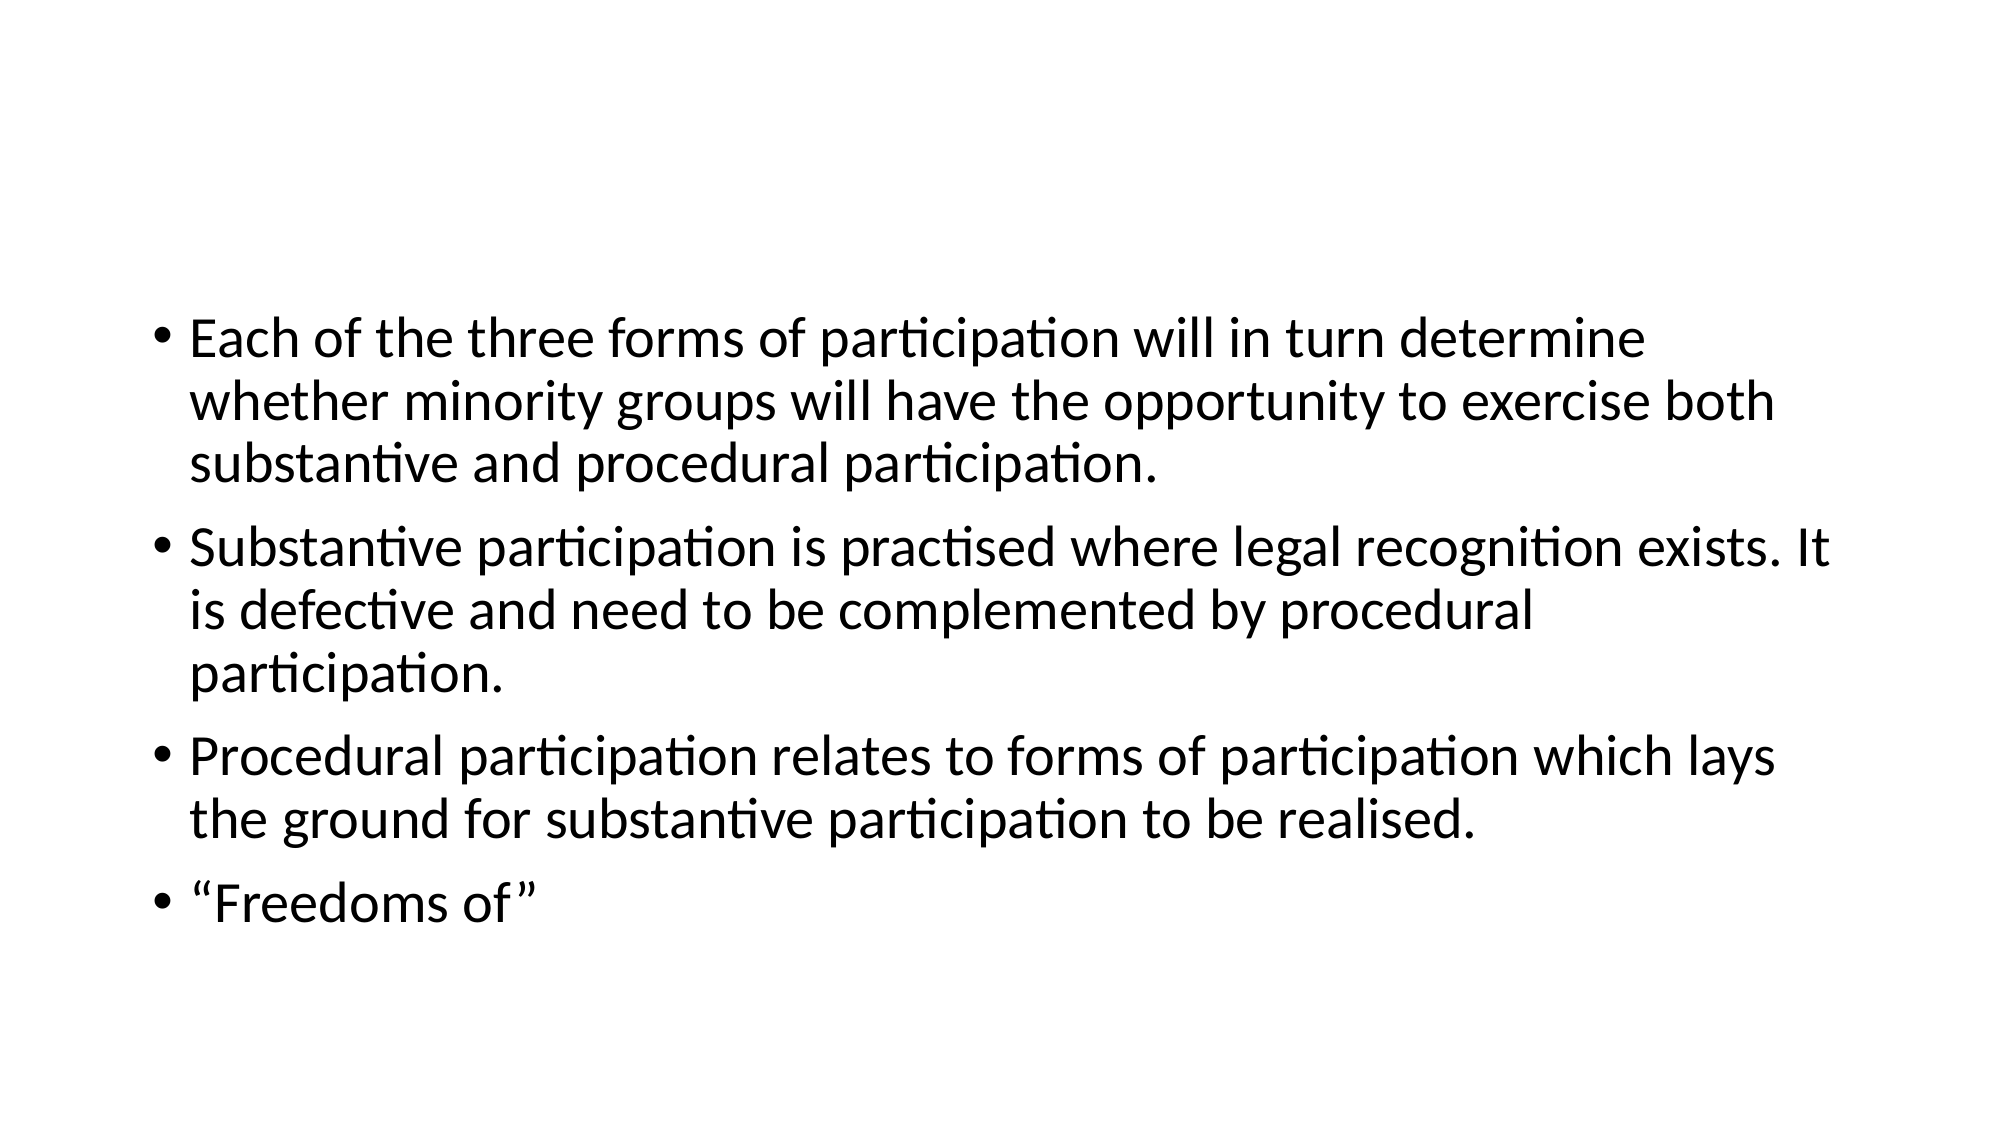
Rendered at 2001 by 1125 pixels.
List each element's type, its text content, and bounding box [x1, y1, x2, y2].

list Each of the three forms of participation will in turn determine whether minority groups will have the opportunity to exercise both substantive and procedural participation. Substantive participation is practised where legal recognition exists. It is defective and need to be complemented by procedural participation. Procedural participation relates to forms of participation which lays the ground for substantive participation to be realised. “Freedoms of” [137, 299, 1863, 1014]
